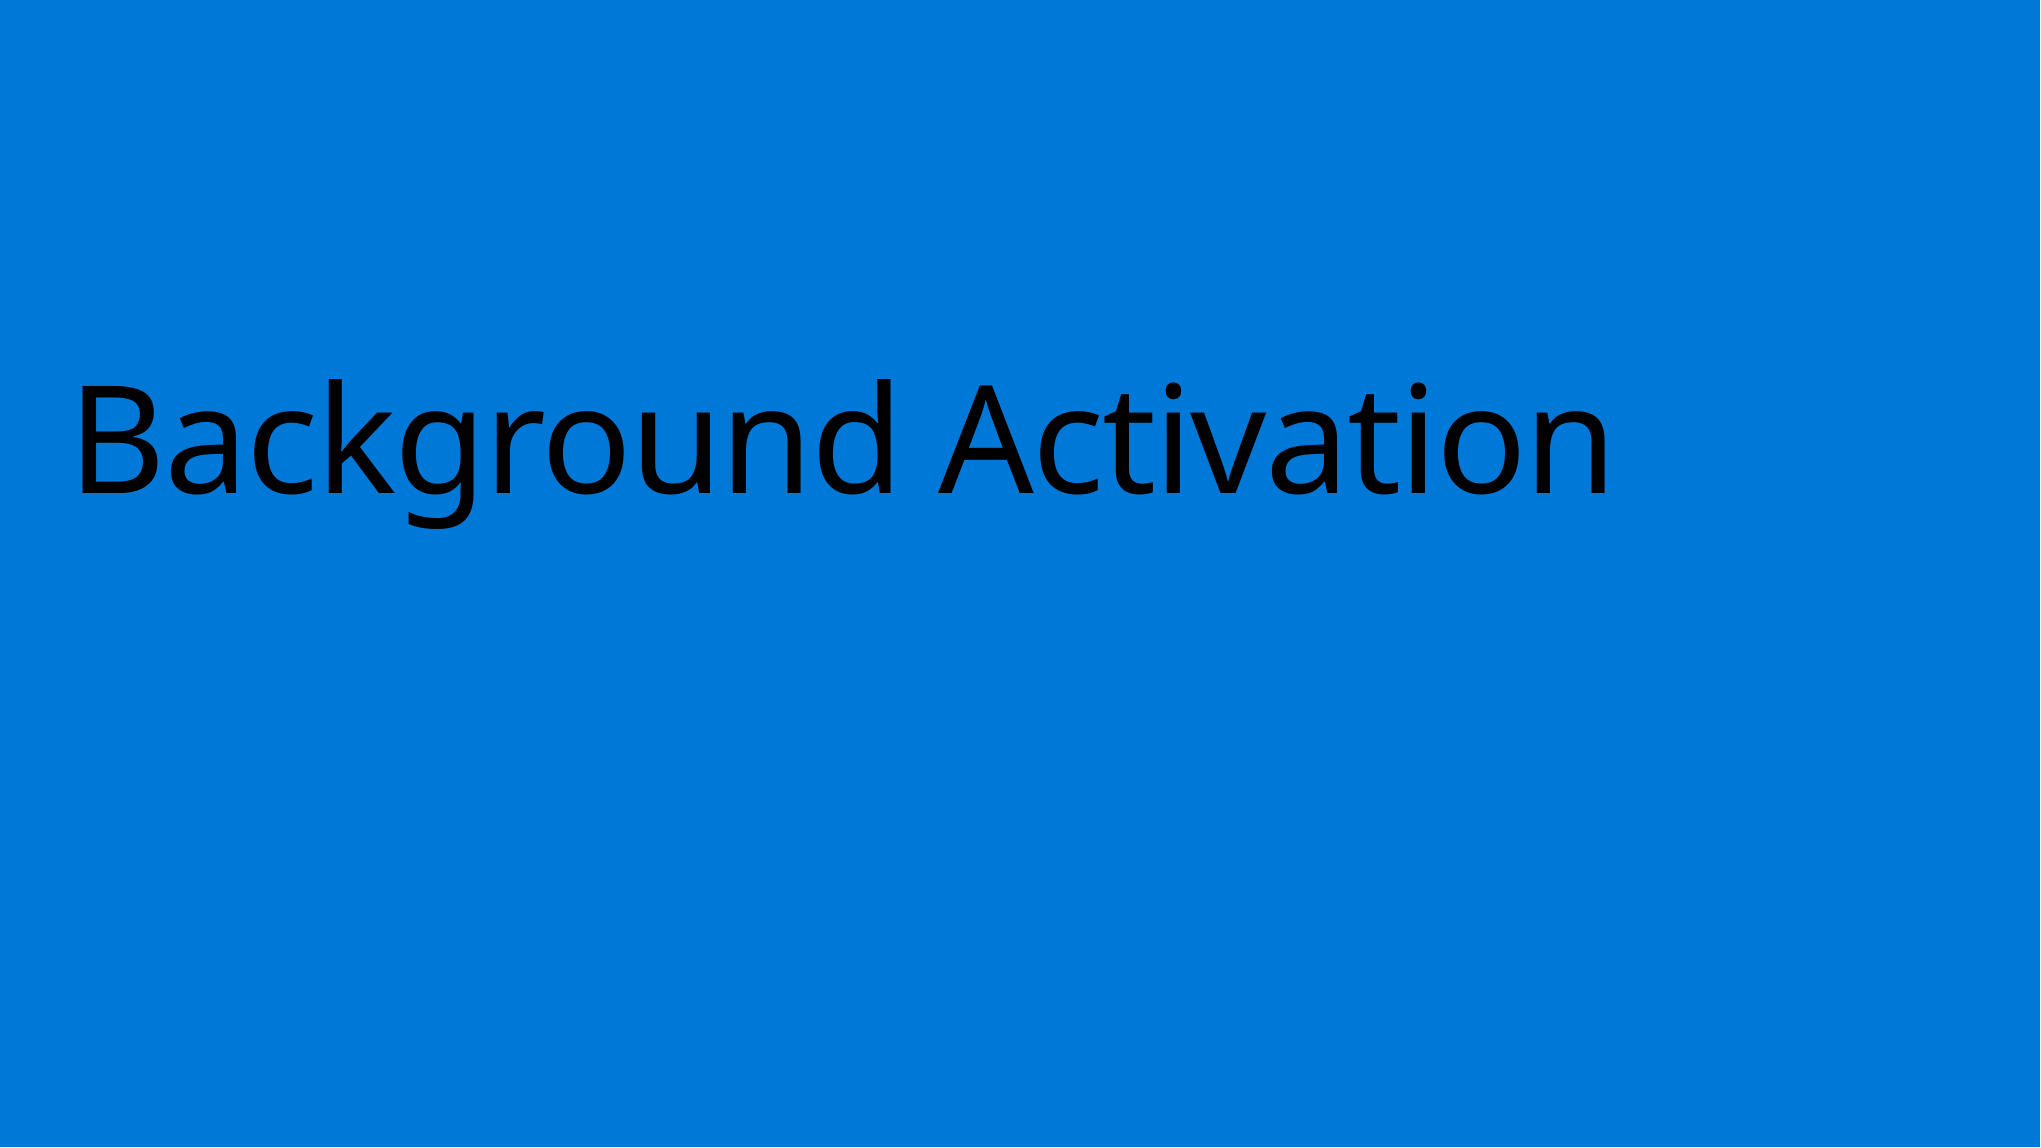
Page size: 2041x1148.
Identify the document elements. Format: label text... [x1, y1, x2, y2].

title Background Activation [45, 348, 1996, 543]
